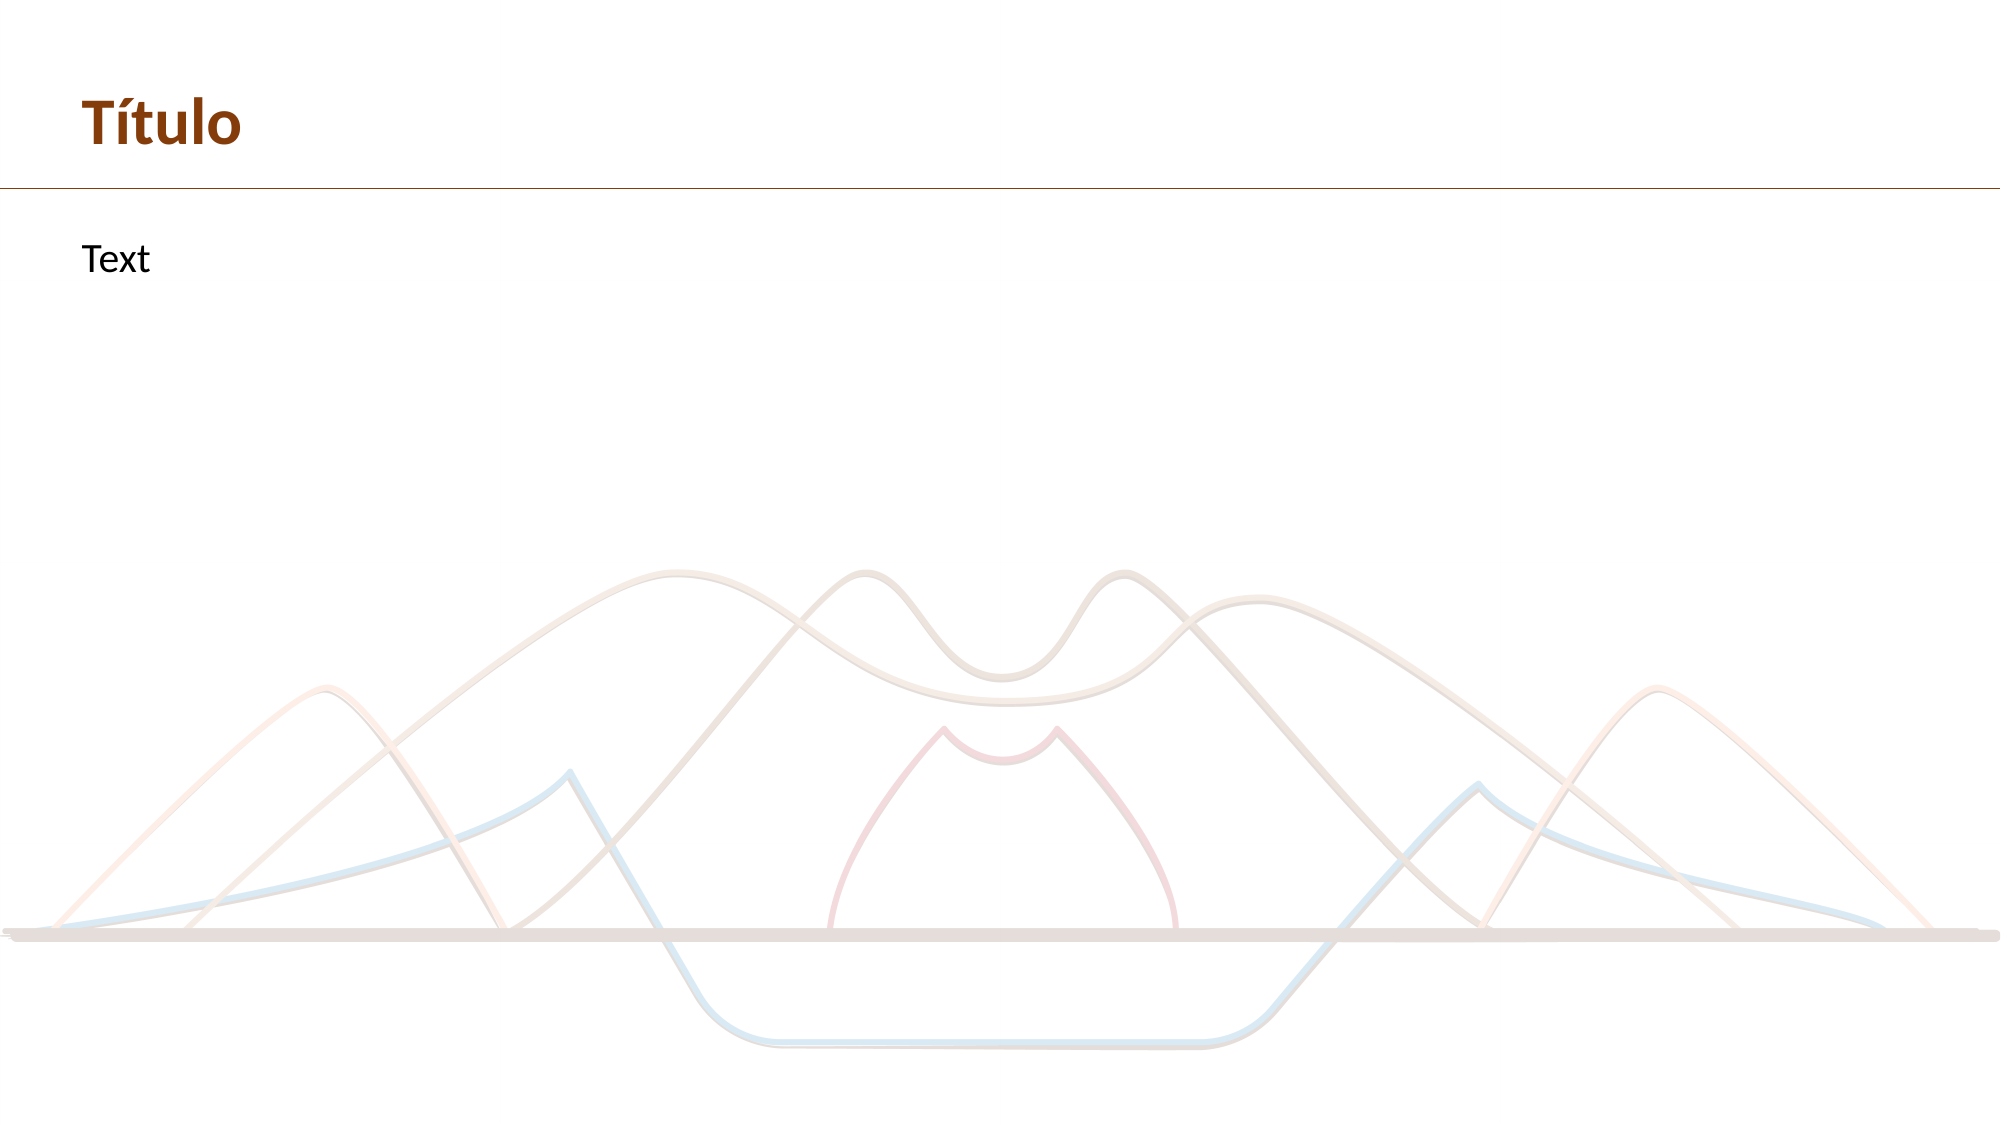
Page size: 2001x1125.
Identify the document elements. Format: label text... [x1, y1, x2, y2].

text_box Título [66, 67, 1567, 167]
text_box Text [66, 228, 1567, 360]
picture [0, 0, 2001, 1125]
